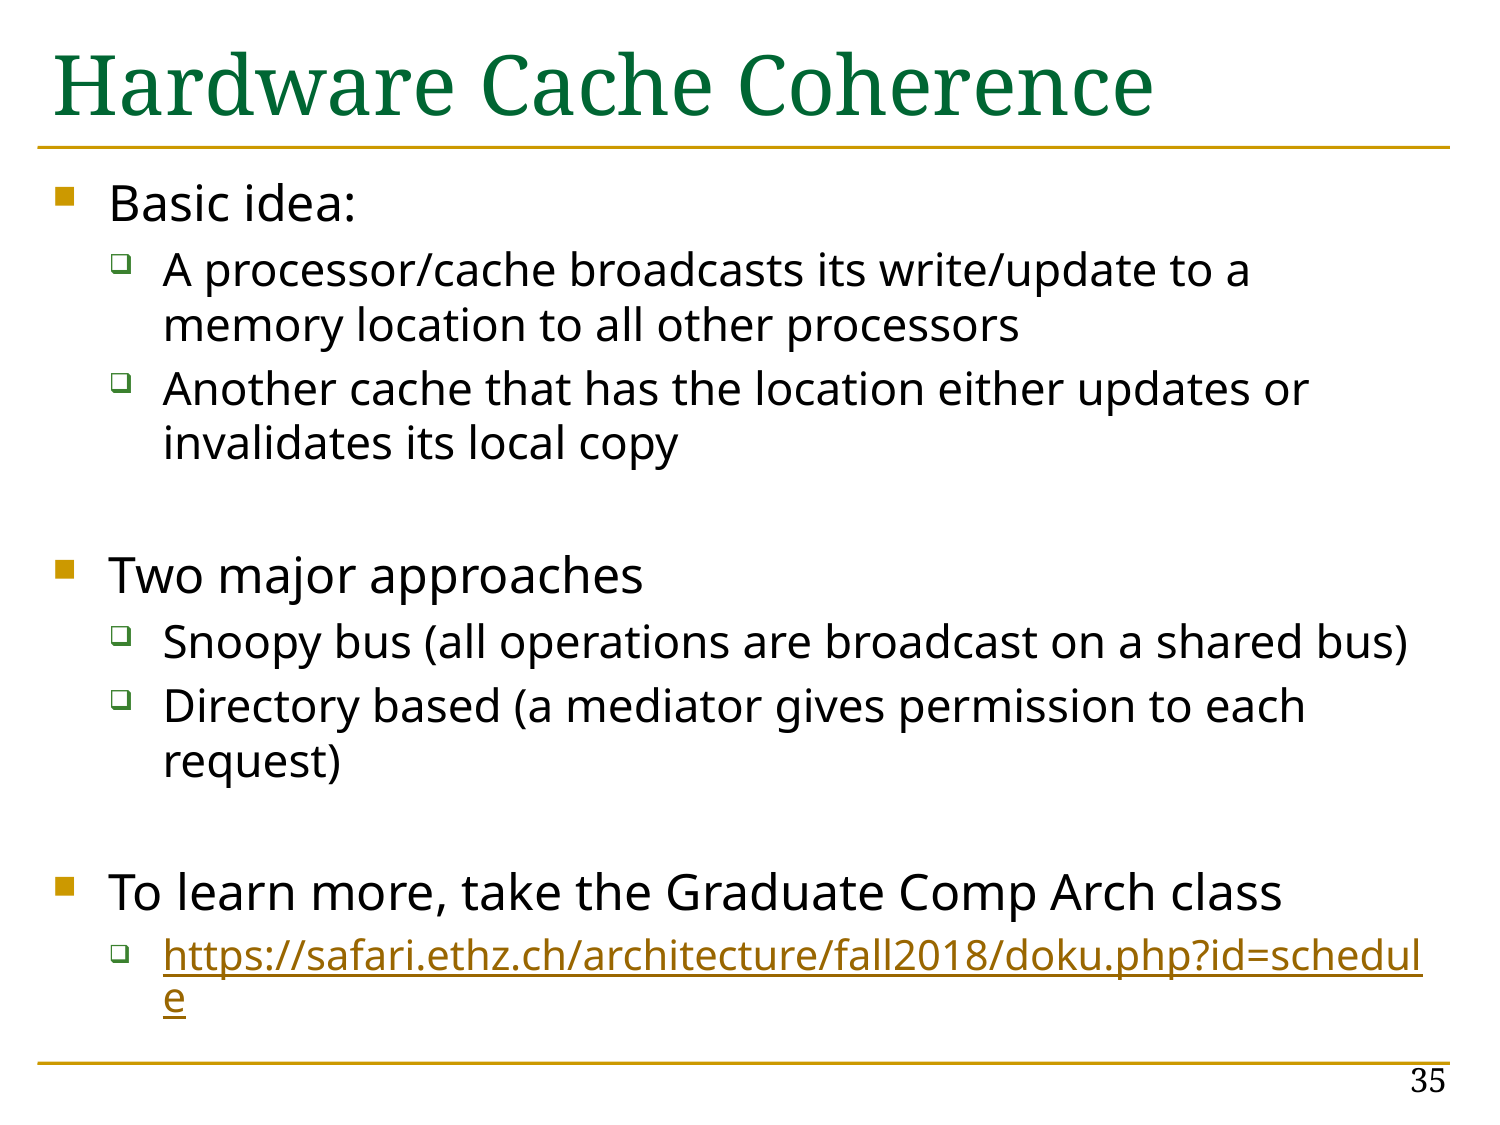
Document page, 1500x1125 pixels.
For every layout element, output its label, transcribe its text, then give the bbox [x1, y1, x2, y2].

title Hardware Cache Coherence [37, 24, 1450, 163]
slide_number 35 [1111, 1036, 1462, 1112]
list Basic idea: A processor/cache broadcasts its write/update to a memory location to all other processors Another cache that has the location either updates or invalidates its local copy Two major approaches Snoopy bus (all operations are broadcast on a shared bus) Directory based (a mediator gives permission to each request) To learn more, take the Graduate Comp Arch class https://safari.ethz.ch/architecture/fall2018/doku.php?id=schedule [37, 163, 1450, 1016]
